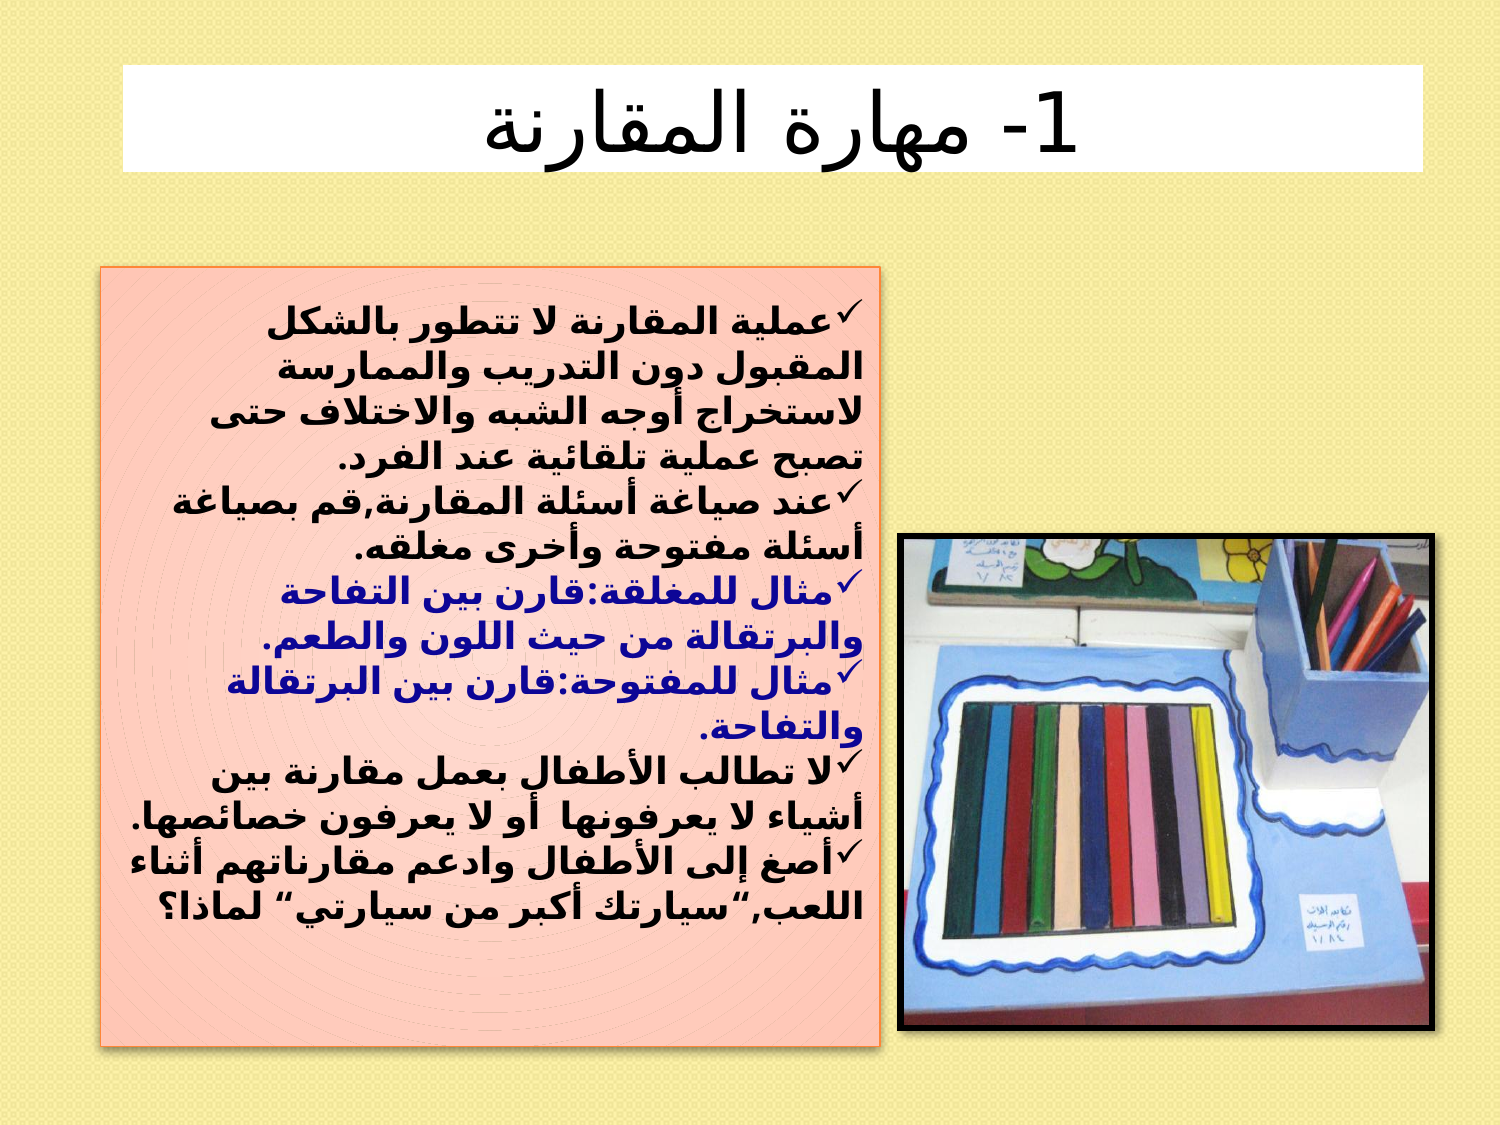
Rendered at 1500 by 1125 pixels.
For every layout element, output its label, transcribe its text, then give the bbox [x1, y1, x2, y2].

list 1- مهارة المقارنة [123, 65, 1423, 172]
text_box عملية المقارنة لا تتطور بالشكل المقبول دون التدريب والممارسة لاستخراج أوجه الشبه والاختلاف حتى تصبح عملية تلقائية عند الفرد. عند صياغة أسئلة المقارنة,قم بصياغة أسئلة مفتوحة وأخرى مغلقه. مثال للمغلقة:قارن بين التفاحة والبرتقالة من حيث اللون والطعم. مثال للمفتوحة:قارن بين البرتقالة والتفاحة. لا تطالب الأطفال بعمل مقارنة بين أشياء لا يعرفونها أو لا يعرفون خصائصها. أصغ إلى الأطفال وادعم مقارناتهم أثناء اللعب,“سيارتك أكبر من سيارتي“ لماذا؟ [100, 266, 881, 1047]
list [903, 538, 1430, 1026]
